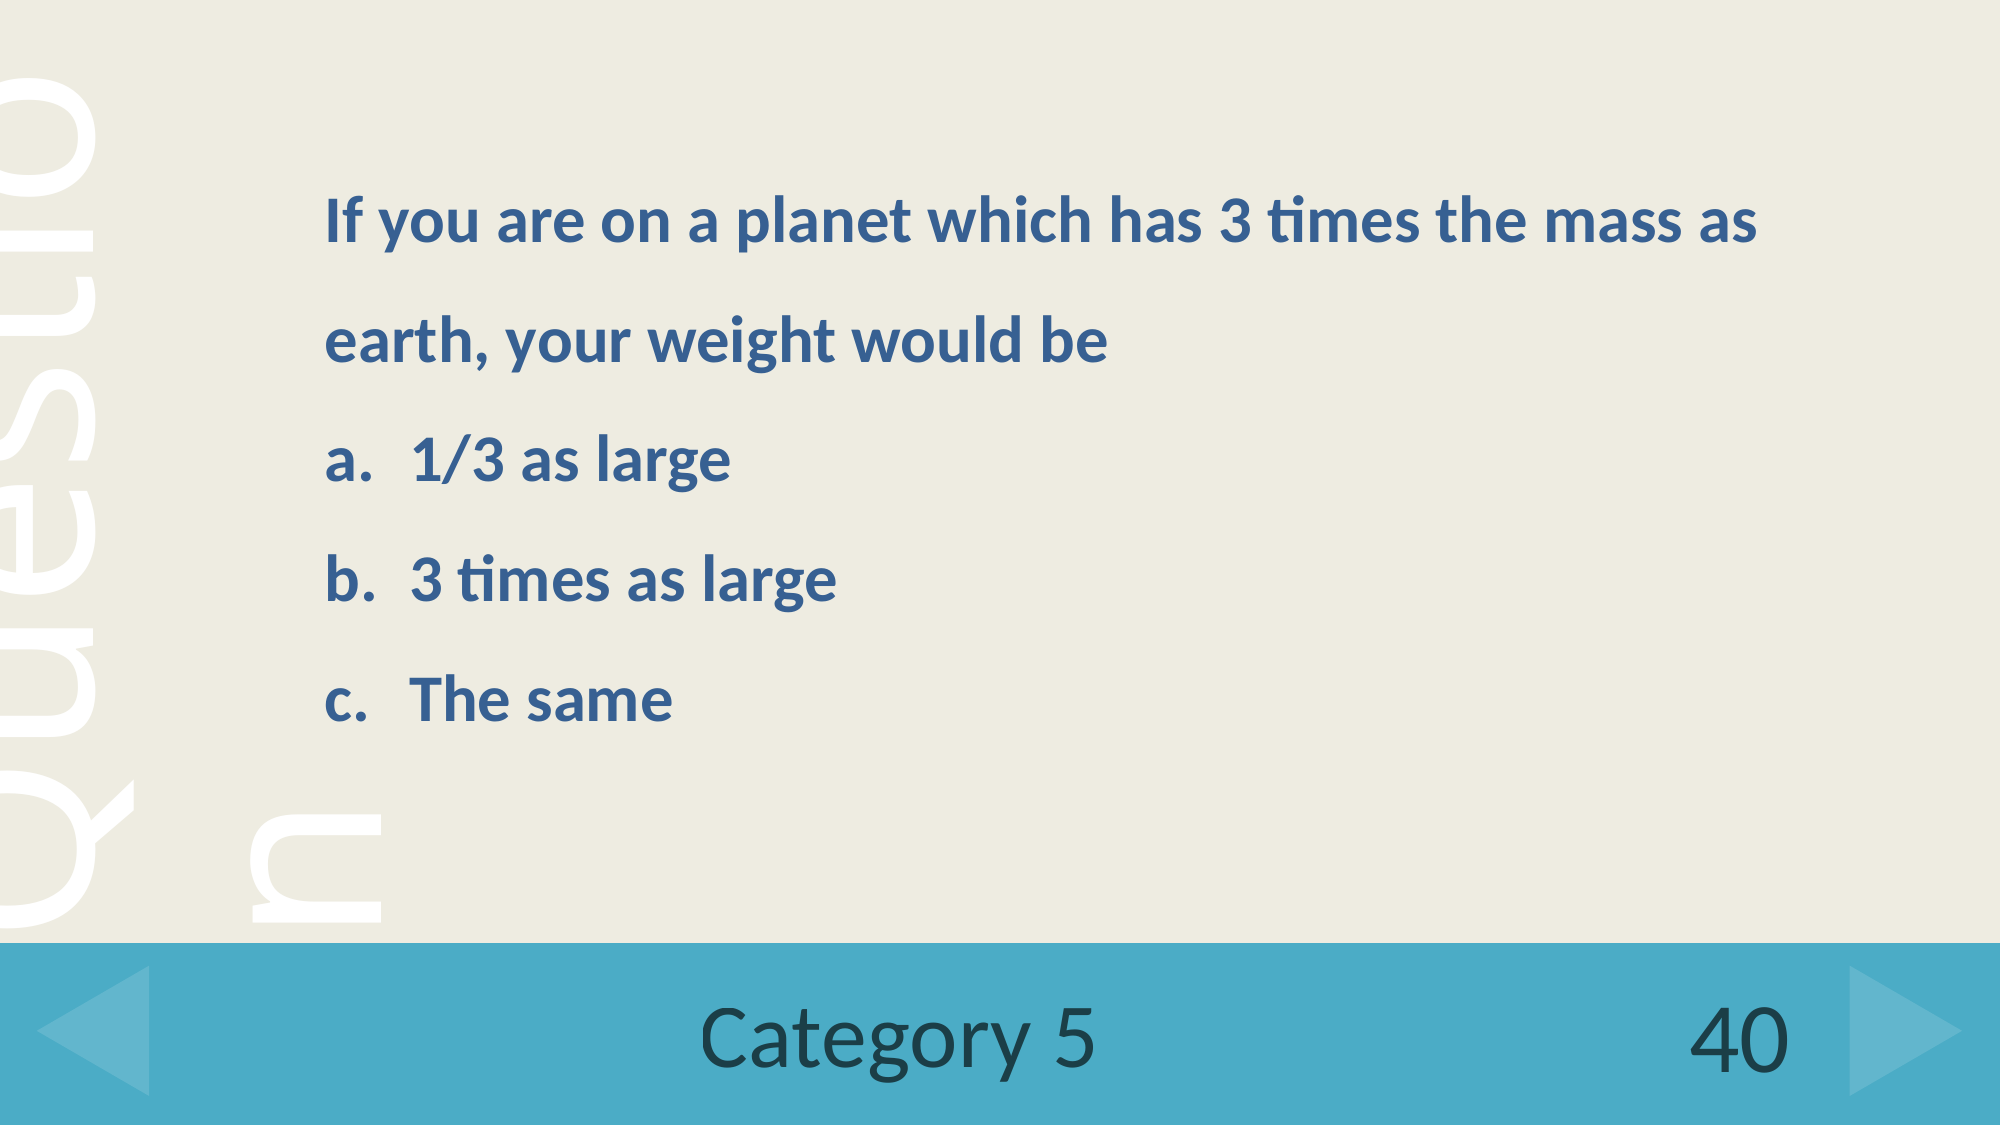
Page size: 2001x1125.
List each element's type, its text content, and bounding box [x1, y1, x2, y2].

title Category 5 [0, 937, 1800, 1125]
list 40 [1800, 967, 1806, 1097]
list If you are on a planet which has 3 times the mass as earth, your weight would be 1/3 as large 3 times as large The same [309, 128, 1850, 862]
